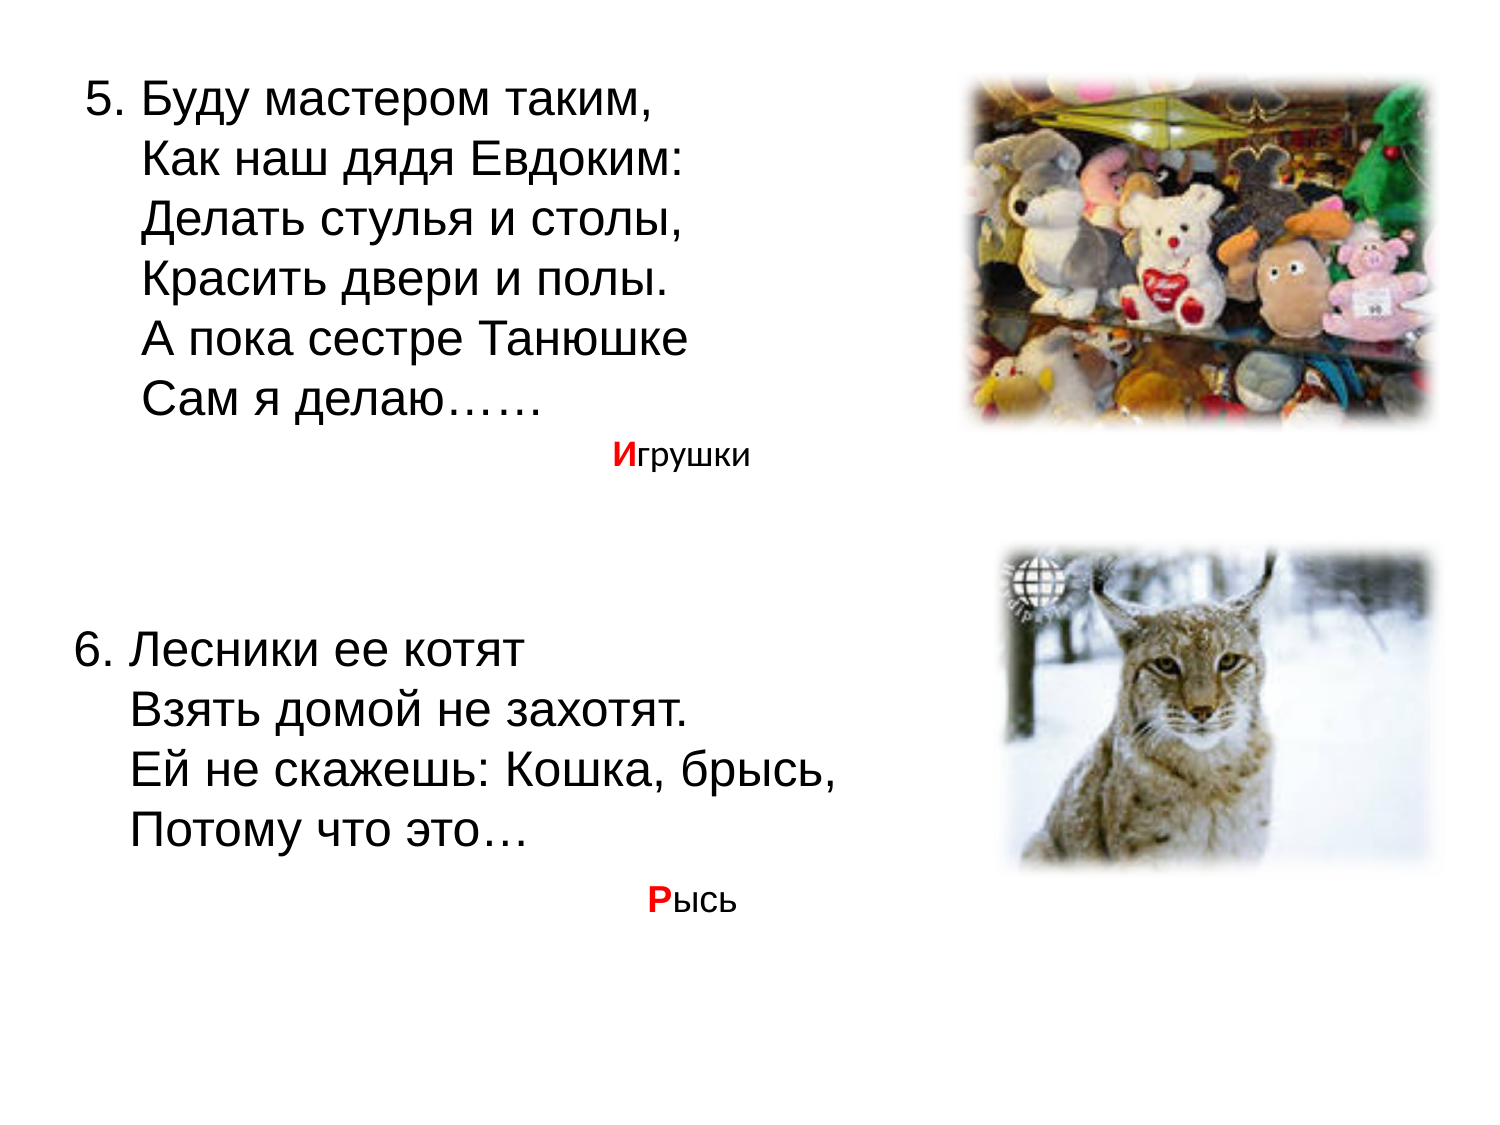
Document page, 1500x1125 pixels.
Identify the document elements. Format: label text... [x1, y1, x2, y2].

text_box Игрушки [597, 421, 774, 482]
picture [956, 70, 1442, 434]
text_box Рысь [632, 867, 832, 927]
text_box 5. Буду мастером таким, Как наш дядя Евдоким: Делать стулья и столы, Красить двери и полы. А пока сестре Танюшке Сам я делаю…… [70, 58, 727, 434]
text_box 6. Лесники ее котят Взять домой не захотят. Ей не скажешь: Кошка, брысь, Потому что это… [58, 609, 891, 865]
picture [991, 538, 1446, 880]
